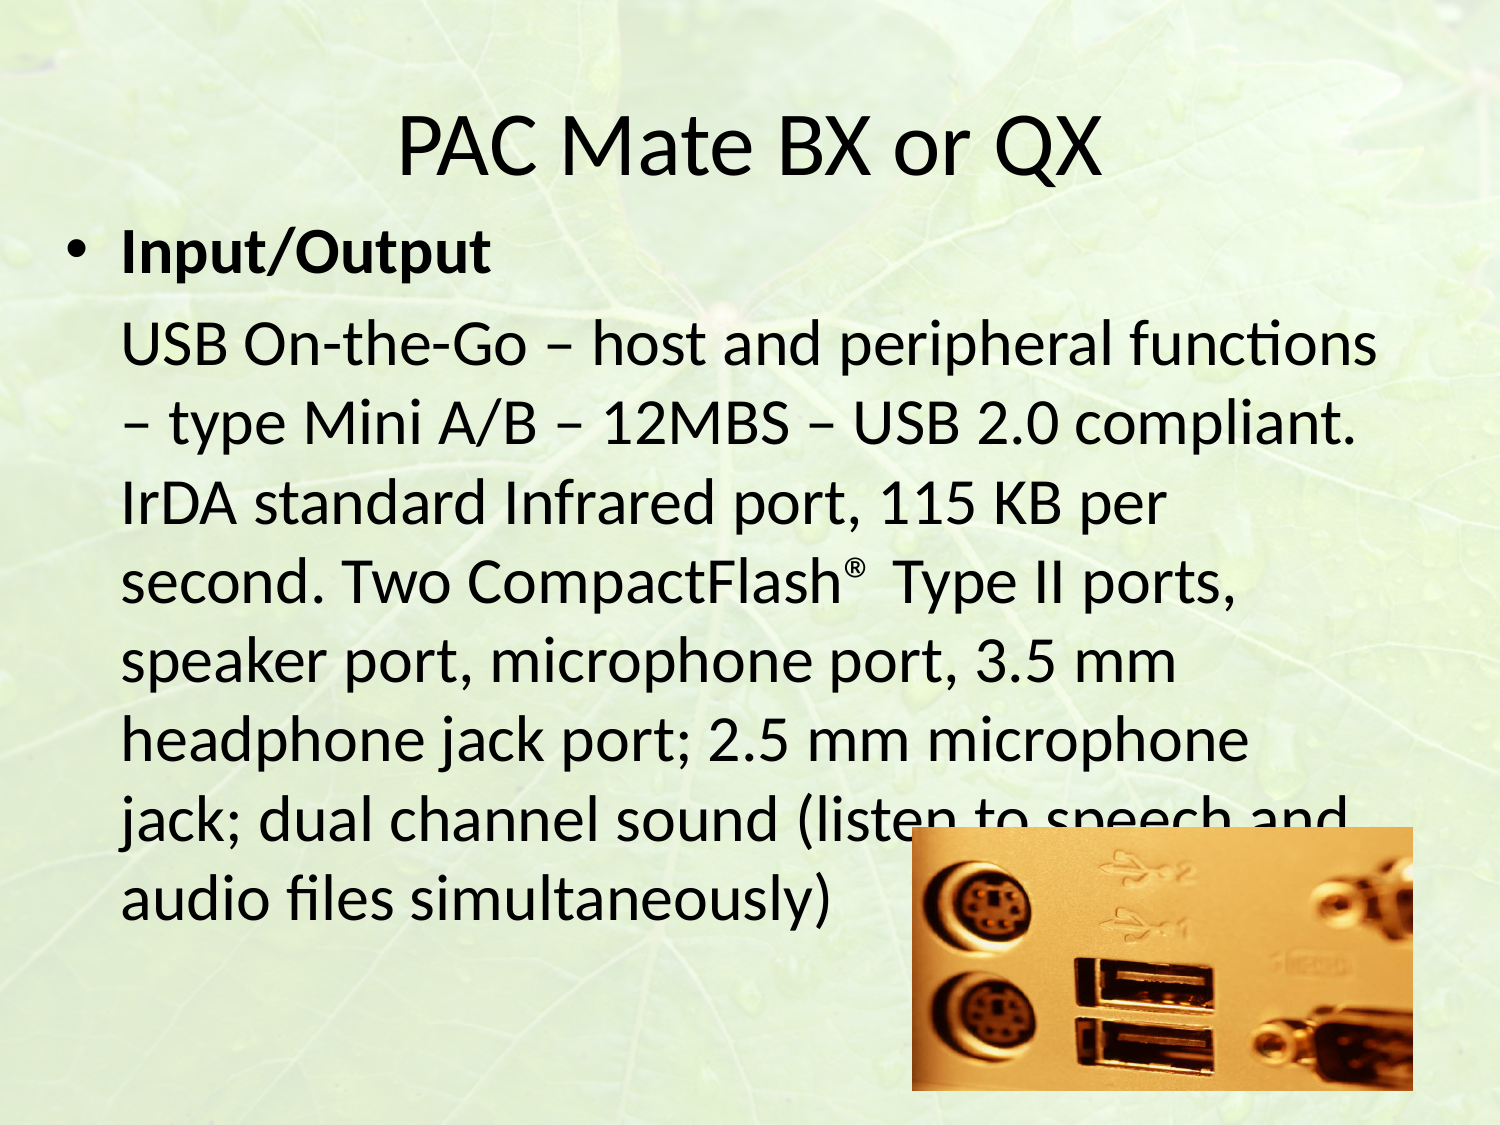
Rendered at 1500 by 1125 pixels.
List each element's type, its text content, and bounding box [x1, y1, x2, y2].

list Input/Output USB On-the-Go – host and peripheral functions – type Mini A/B – 12MBS – USB 2.0 compliant. IrDA standard Infrared port, 115 KB per second. Two CompactFlash® Type II ports, speaker port, microphone port, 3.5 mm headphone jack port; 2.5 mm microphone jack; dual channel sound (listen to speech and audio files simultaneously) [50, 200, 1400, 943]
picture [912, 827, 1413, 1091]
title PAC Mate BX or QX [75, 45, 1425, 233]
